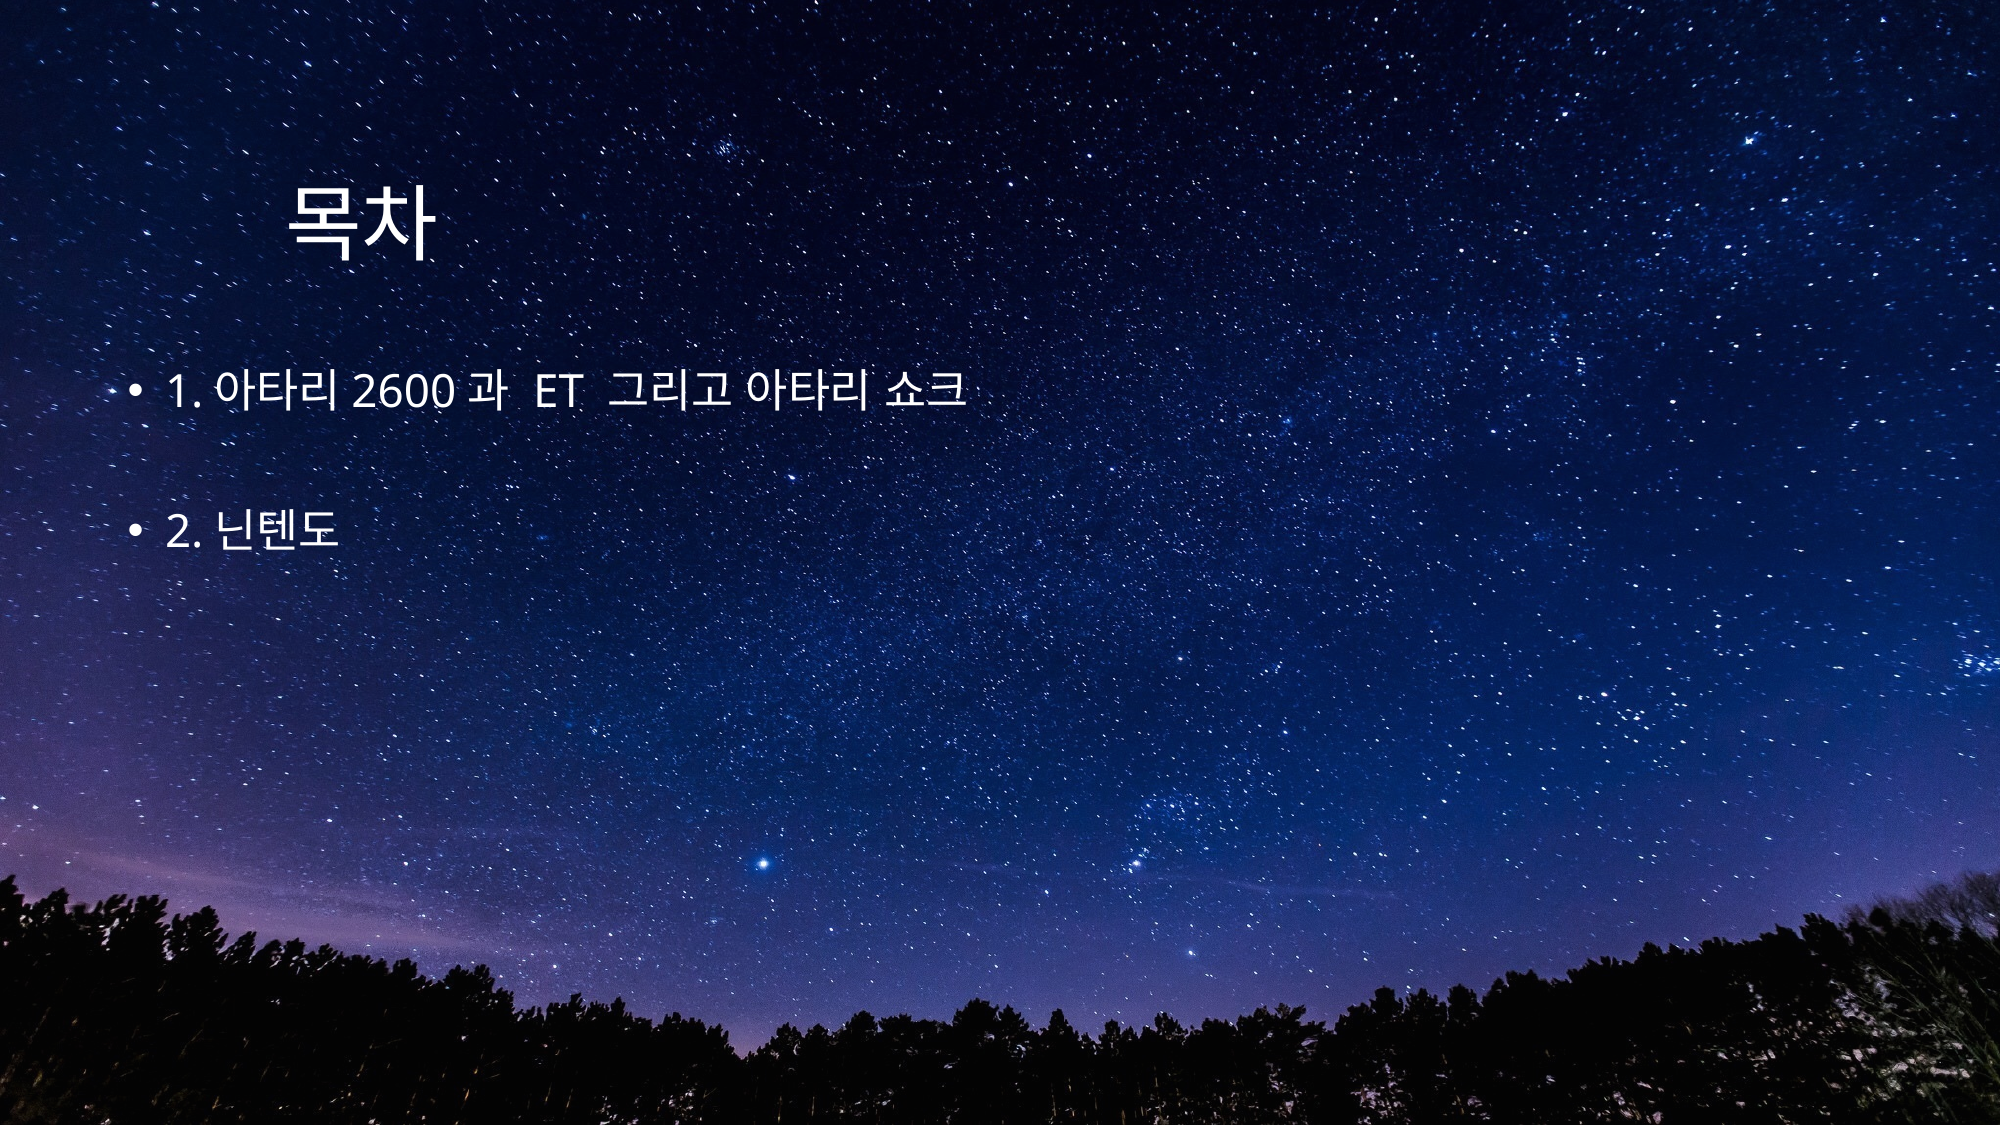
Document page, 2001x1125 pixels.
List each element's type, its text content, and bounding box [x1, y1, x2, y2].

title 목차 [270, 121, 1683, 334]
list 1.아타리2600과 ET 그리고 아타리 쇼크 2.닌텐도 [112, 360, 1888, 1021]
picture [0, 0, 2000, 1125]
